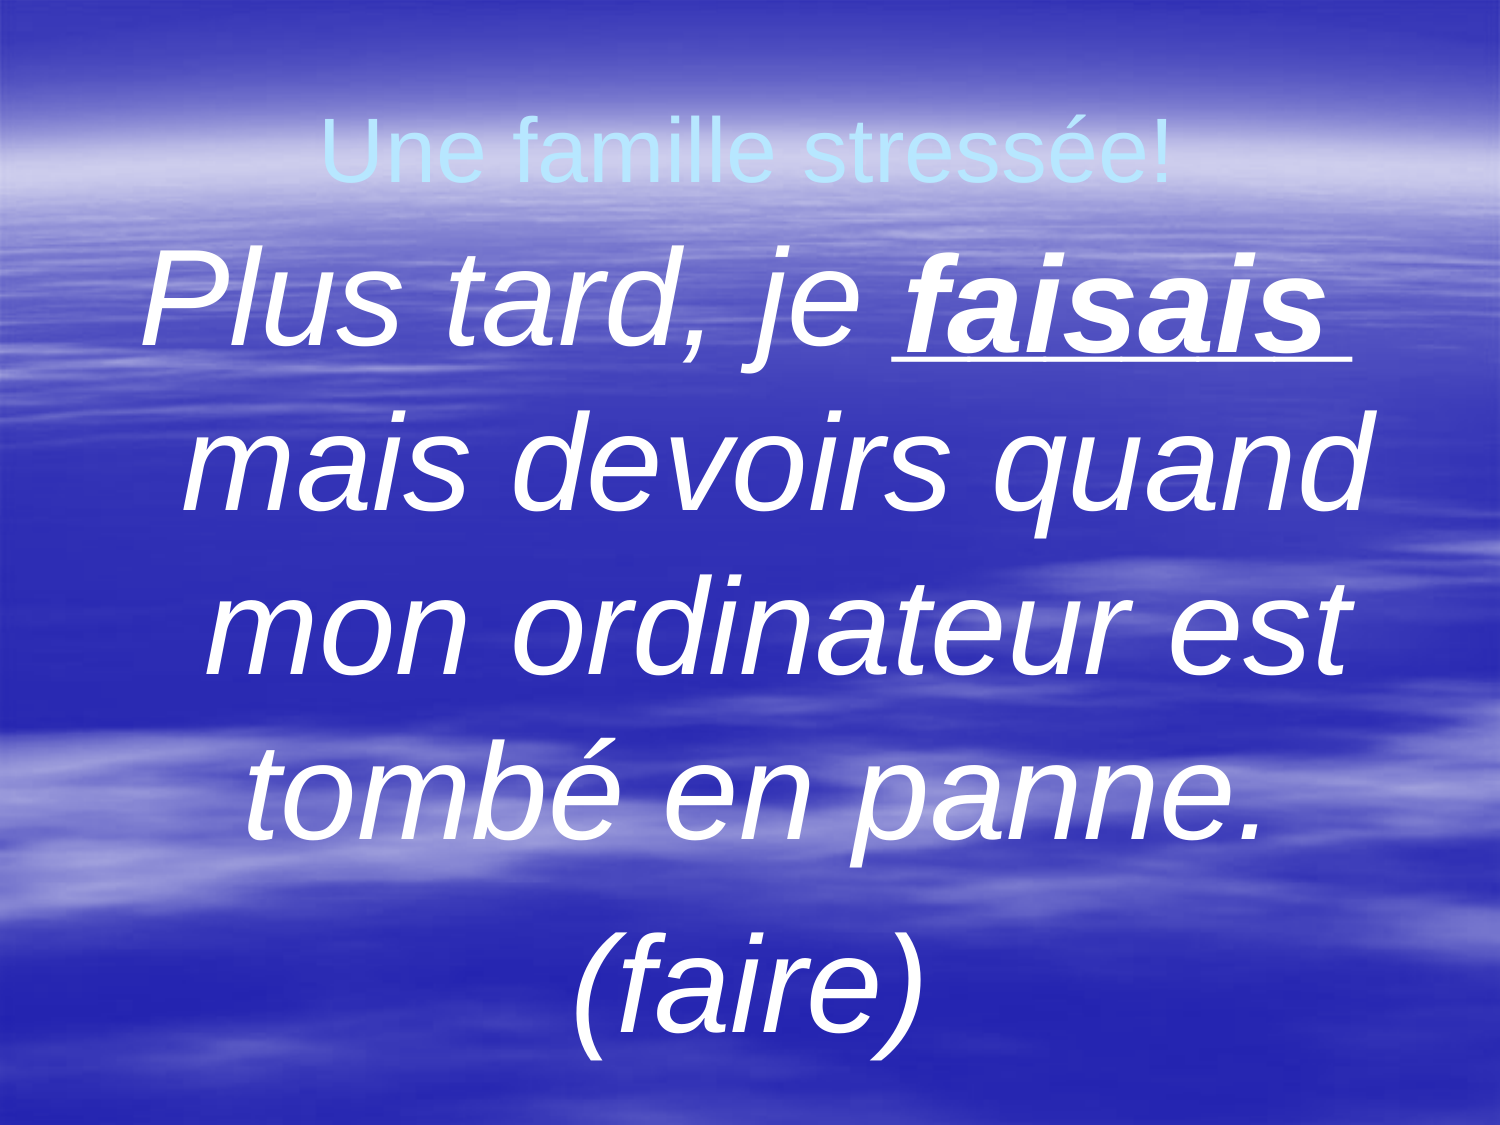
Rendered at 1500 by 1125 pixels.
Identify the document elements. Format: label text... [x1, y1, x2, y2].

list Plus tard, je ______ mais devoirs quand mon ordinateur est tombé en panne. (faire) [0, 200, 1500, 950]
title Une famille stressée! [49, 37, 1446, 200]
text_box faisais [887, 207, 1413, 425]
